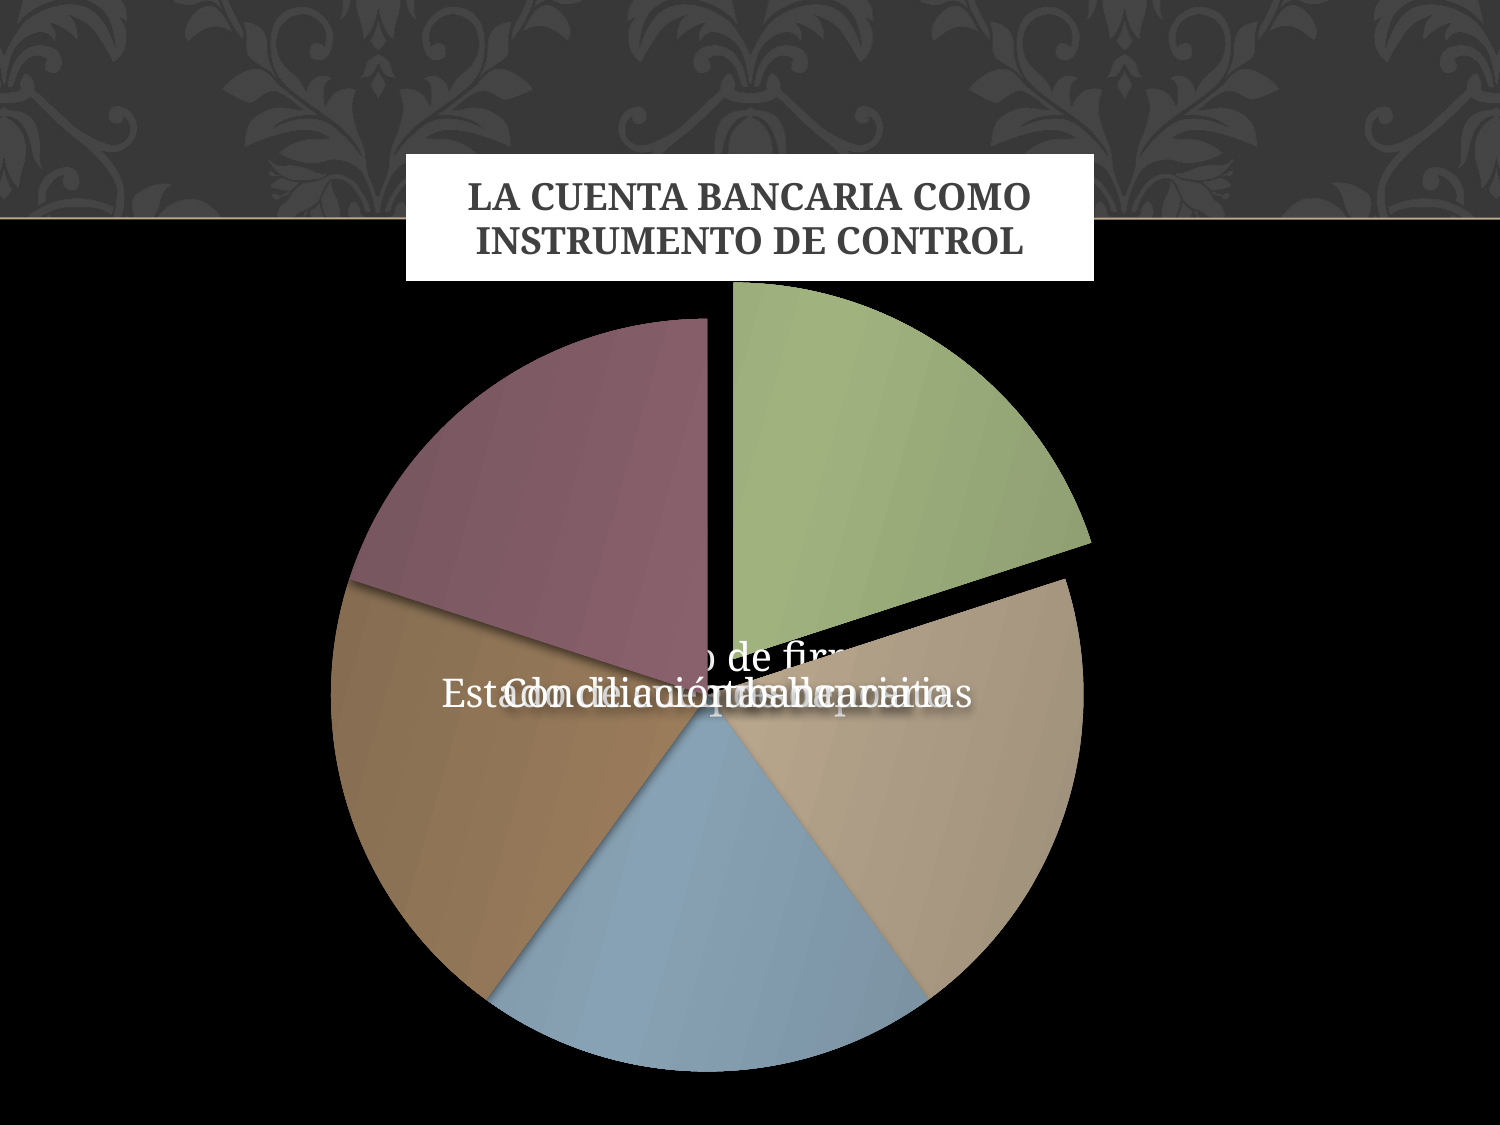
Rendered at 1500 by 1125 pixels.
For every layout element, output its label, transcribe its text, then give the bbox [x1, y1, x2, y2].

title La cuenta bancaria como instrumento de control [406, 154, 1094, 228]
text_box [29, 228, 1412, 1125]
